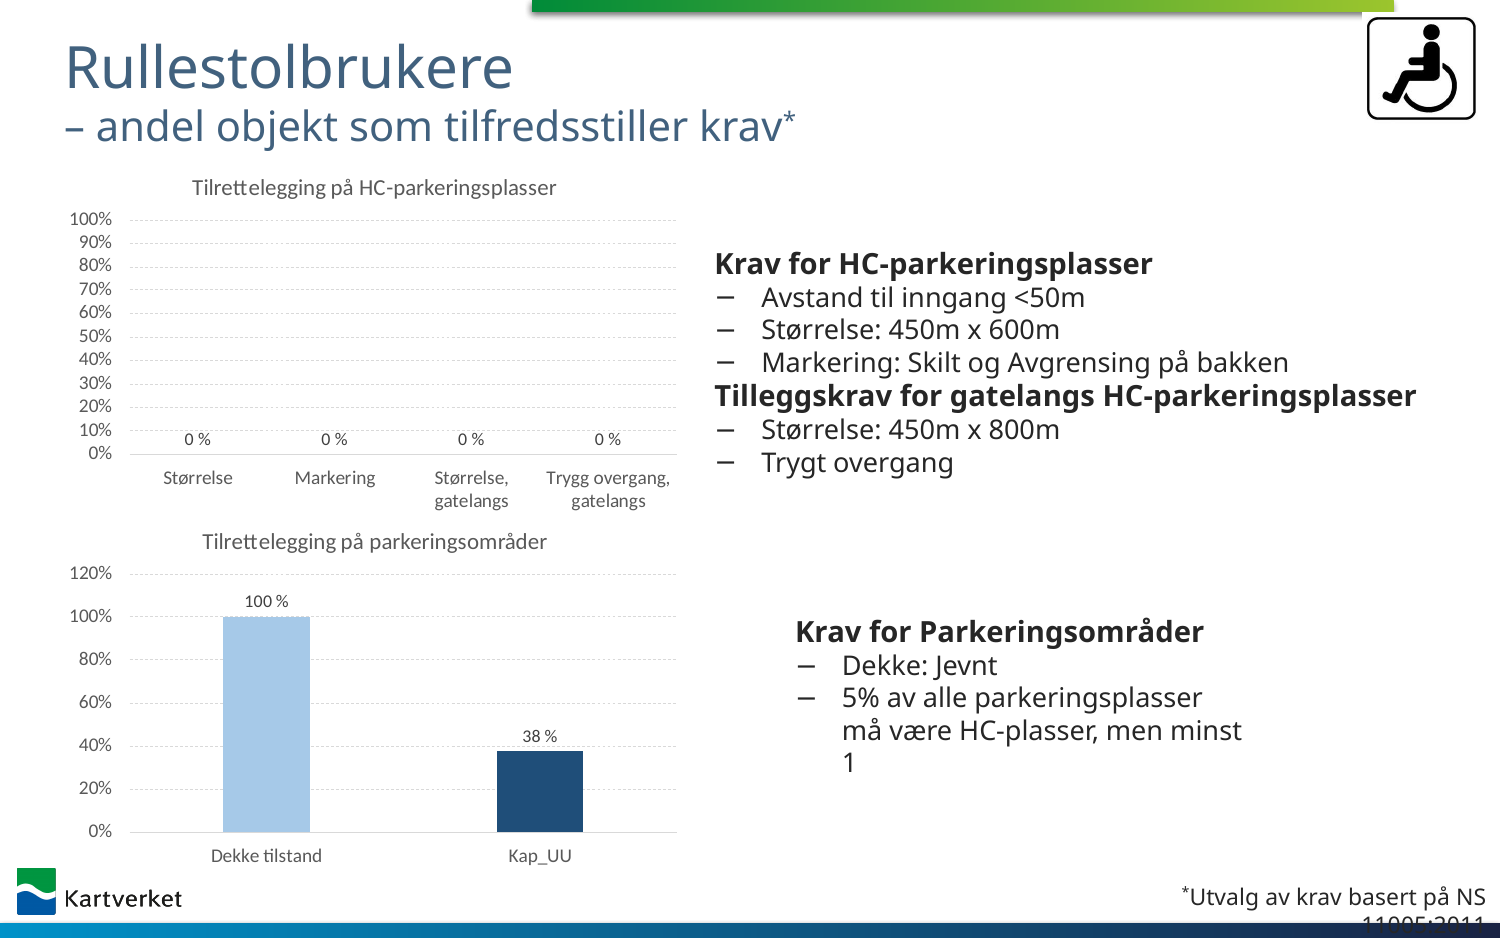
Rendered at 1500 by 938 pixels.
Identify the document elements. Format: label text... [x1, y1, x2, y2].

picture [1362, 12, 1481, 126]
picture [62, 520, 688, 874]
picture [62, 166, 688, 519]
text_box Krav for Parkeringsområder Dekke: Jevnt 5% av alle parkeringsplasser må være HC-plasser, men minst 1 [780, 605, 1261, 786]
text_box Krav for HC-parkeringsplasser Avstand til inngang <50m Størrelse: 450m x 600m Markering: Skilt og Avgrensing på bakken Tilleggskrav for gatelangs HC-parkeringsplasser Størrelse: 450m x 800m Trygt overgang [699, 237, 1433, 485]
text_box *Utvalg av krav basert på NS 11005:2011 [1068, 873, 1500, 938]
text_box Rullestolbrukere – andel objekt som tilfredsstiller krav* [49, 25, 1431, 158]
